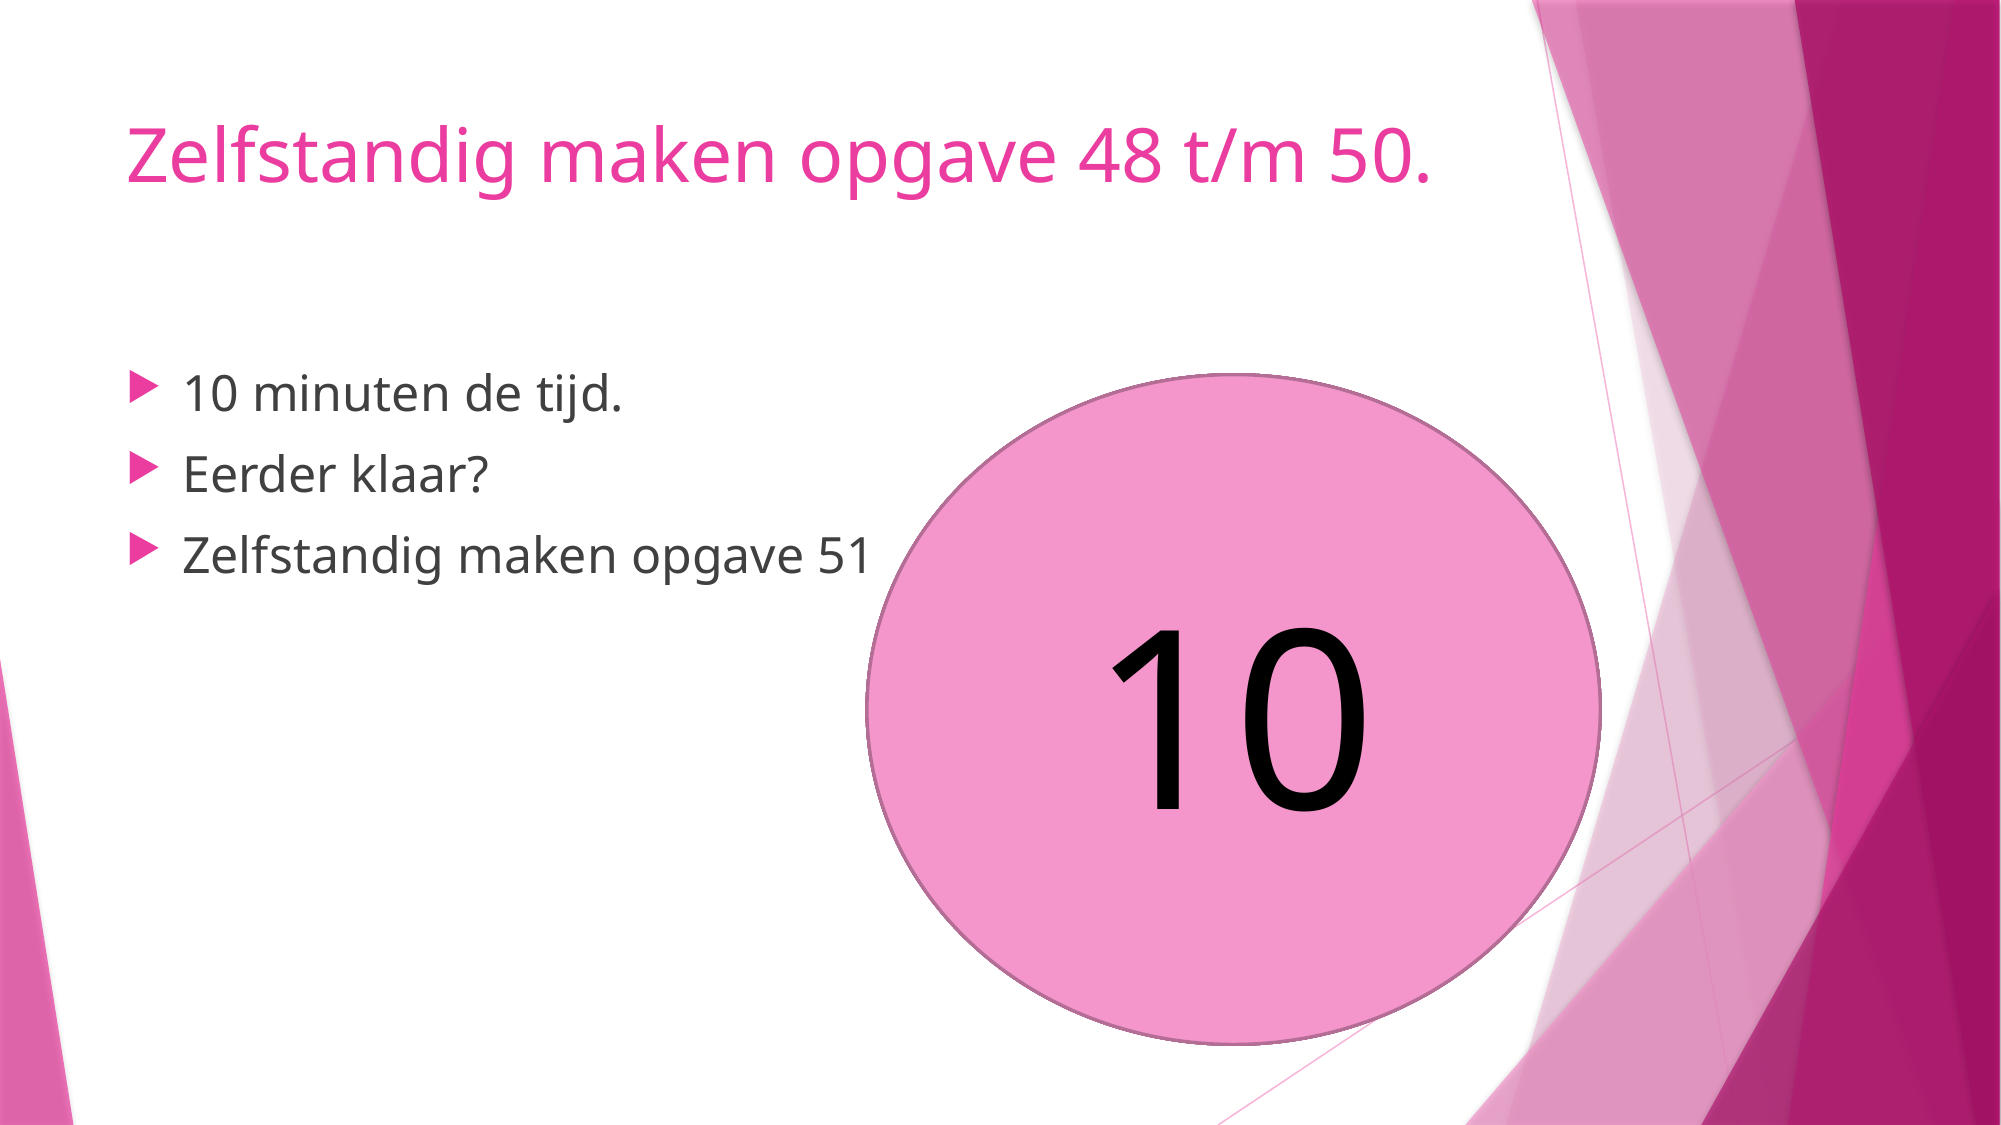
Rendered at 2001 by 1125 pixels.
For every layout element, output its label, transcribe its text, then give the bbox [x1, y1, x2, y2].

title Zelfstandig maken opgave 48 t/m 50. [111, 99, 1522, 317]
list 10 minuten de tijd. Eerder klaar? Zelfstandig maken opgave 51 [111, 354, 896, 1044]
text_box 10 [896, 373, 1602, 1046]
